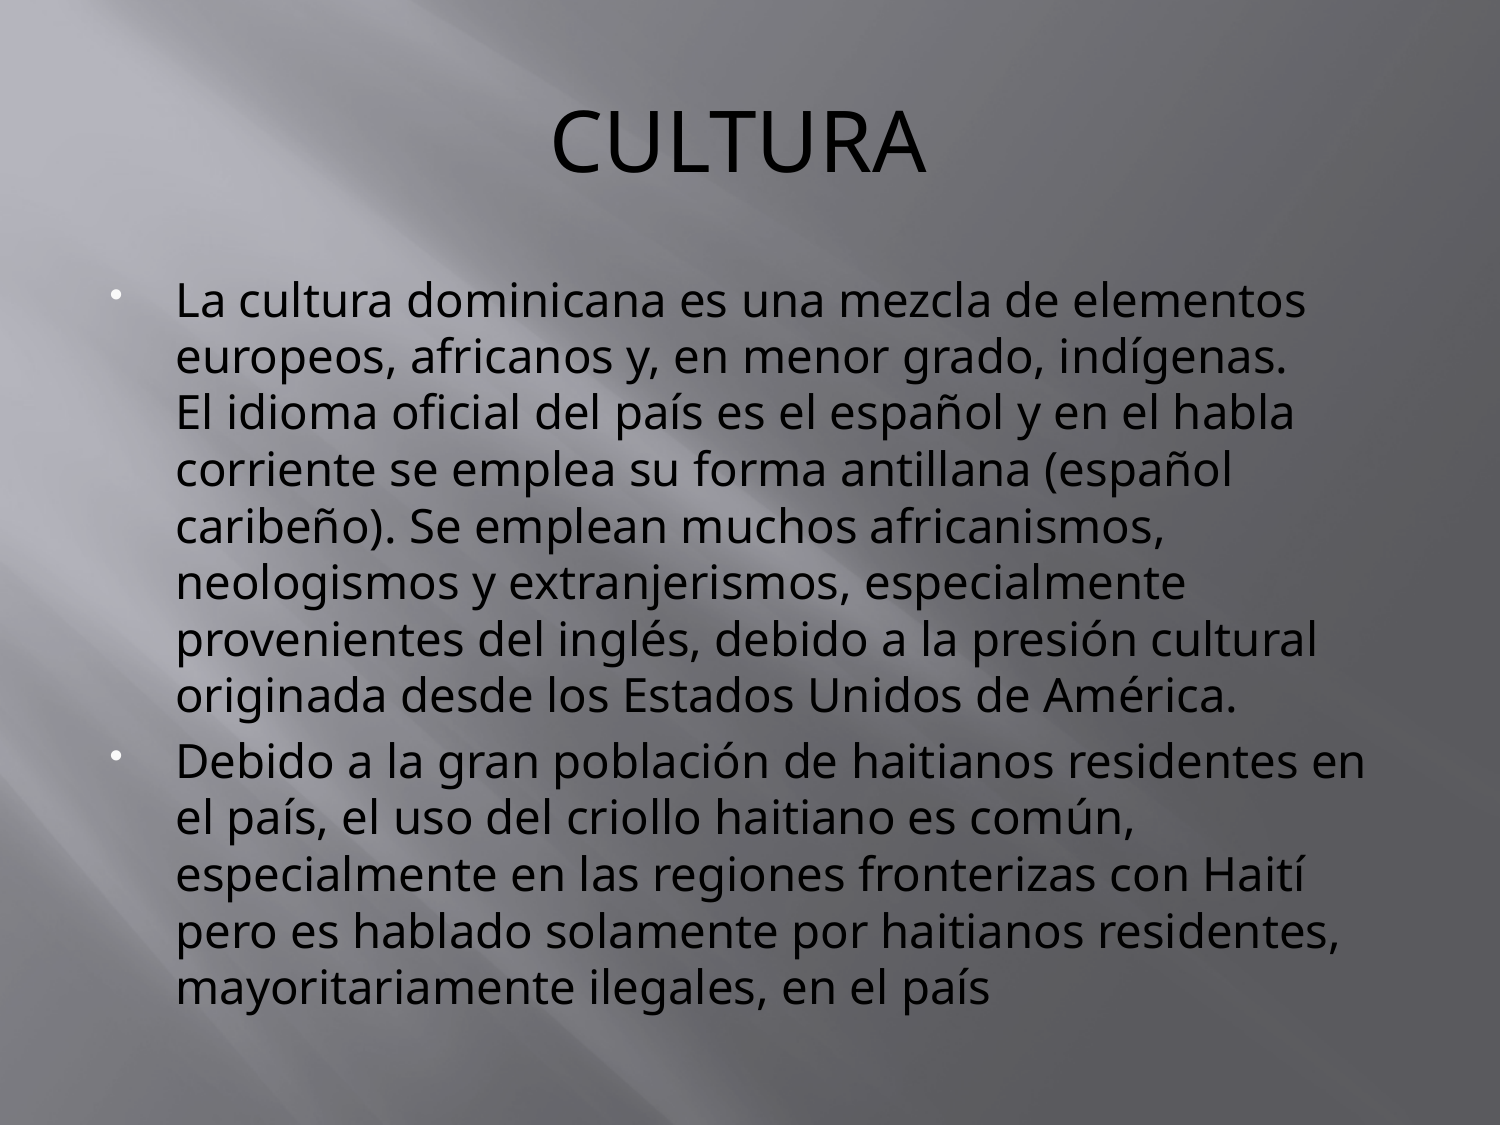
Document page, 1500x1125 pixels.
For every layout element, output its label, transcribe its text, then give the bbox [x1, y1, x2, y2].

title CULTURA [75, 45, 1425, 233]
list La cultura dominicana es una mezcla de elementos europeos, africanos y, en menor grado, indígenas. El idioma oficial del país es el español y en el habla corriente se emplea su forma antillana (español caribeño). Se emplean muchos africanismos, neologismos y extranjerismos, especialmente provenientes del inglés, debido a la presión cultural originada desde los Estados Unidos de América. Debido a la gran población de haitianos residentes en el país, el uso del criollo haitiano es común, especialmente en las regiones fronterizas con Haití pero es hablado solamente por haitianos residentes, mayoritariamente ilegales, en el país [75, 262, 1425, 1035]
